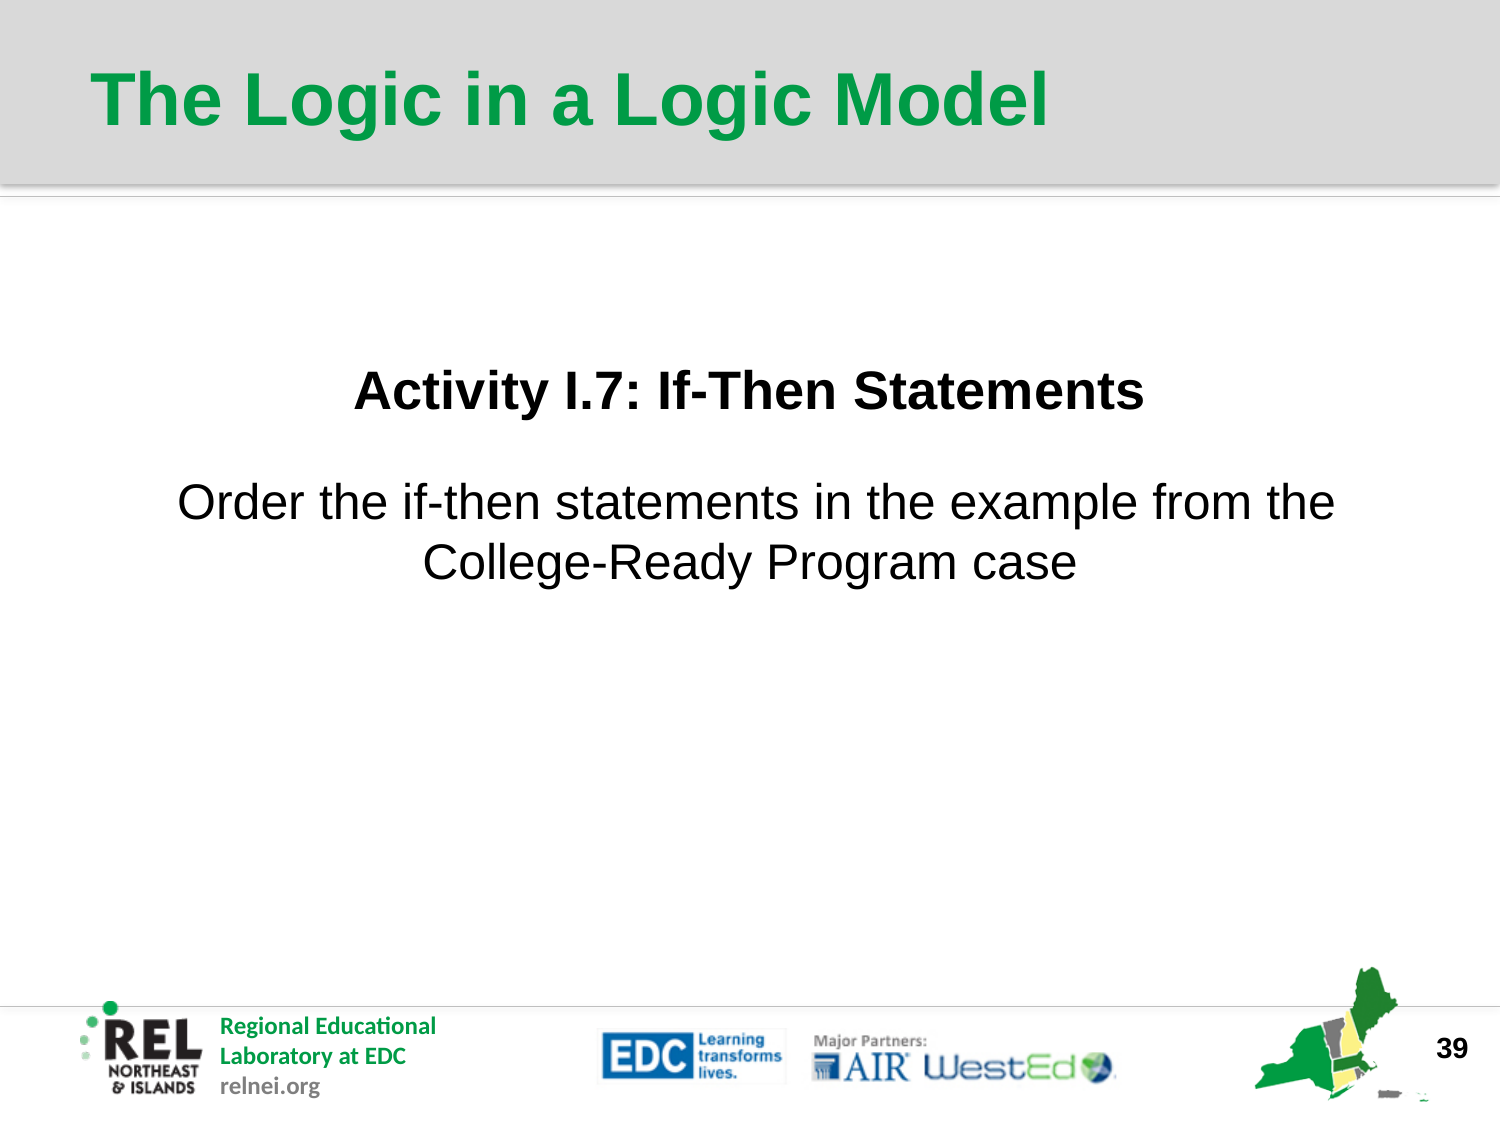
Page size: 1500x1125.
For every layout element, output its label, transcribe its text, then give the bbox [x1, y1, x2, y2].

picture [594, 1028, 1138, 1091]
slide_number 39 [1392, 1017, 1484, 1077]
title The Logic in a Logic Model [75, 25, 1425, 165]
list Activity I.7: If-Then Statements Order the if-then statements in the example from the College-Ready Program case [75, 262, 1425, 982]
picture [80, 1001, 227, 1108]
picture [1245, 964, 1442, 1103]
